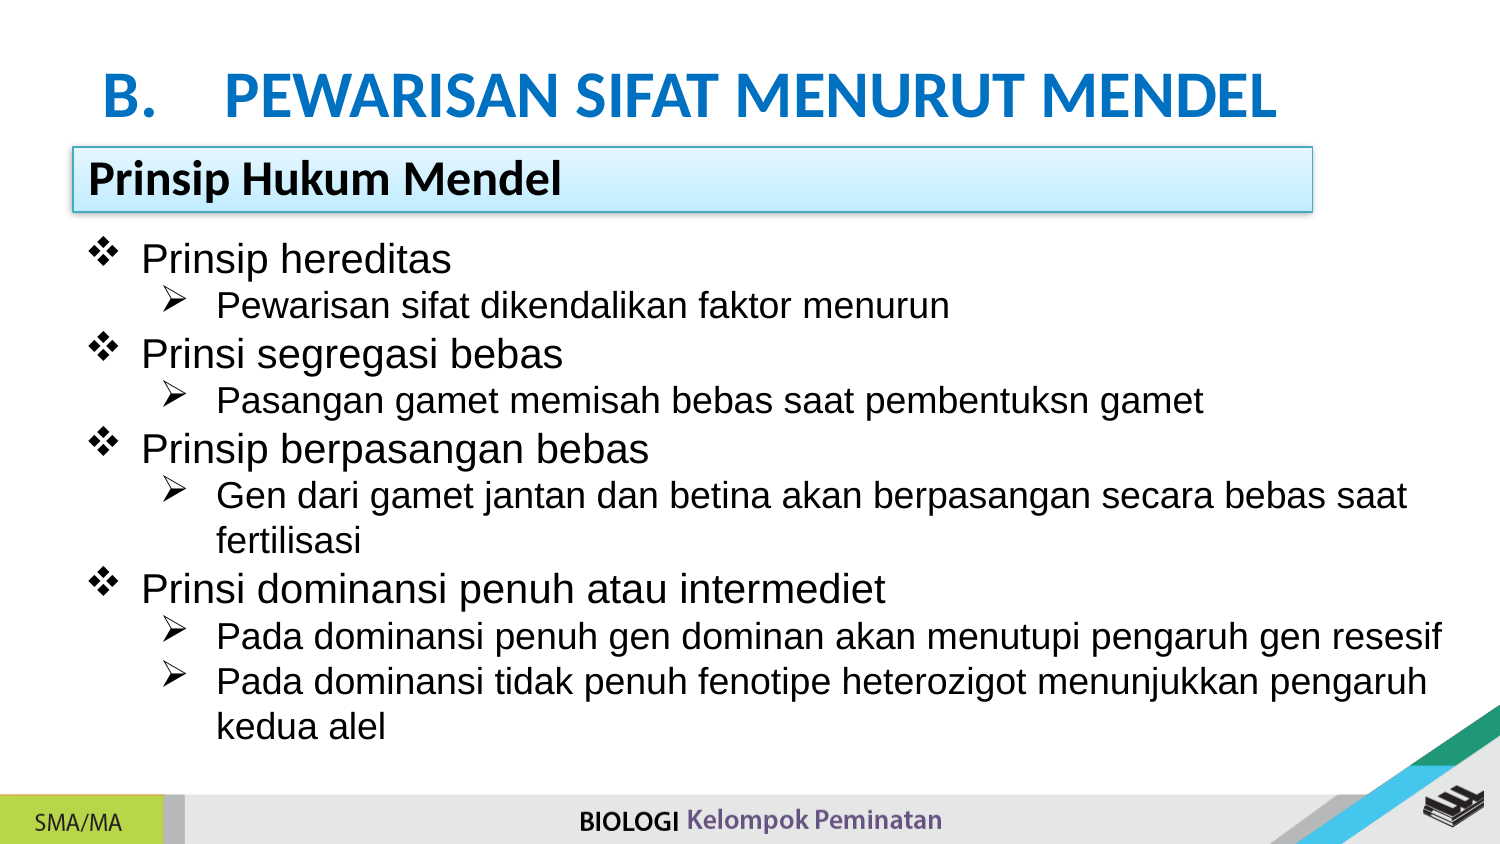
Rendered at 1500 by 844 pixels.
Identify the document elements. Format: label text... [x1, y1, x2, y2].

picture [0, 705, 1500, 844]
text_box Prinsip Hukum Mendel [72, 146, 1313, 213]
text_box PEWARISAN SIFAT MENURUT MENDEL [87, 56, 1400, 135]
text_box Prinsip hereditas Pewarisan sifat dikendalikan faktor menurun Prinsi segregasi bebas Pasangan gamet memisah bebas saat pembentuksn gamet Prinsip berpasangan bebas Gen dari gamet jantan dan betina akan berpasangan secara bebas saat fertilisasi Prinsi dominansi penuh atau intermediet Pada dominansi penuh gen dominan akan menutupi pengaruh gen resesif Pada dominansi tidak penuh fenotipe heterozigot menunjukkan pengaruh kedua alel [70, 224, 1463, 704]
